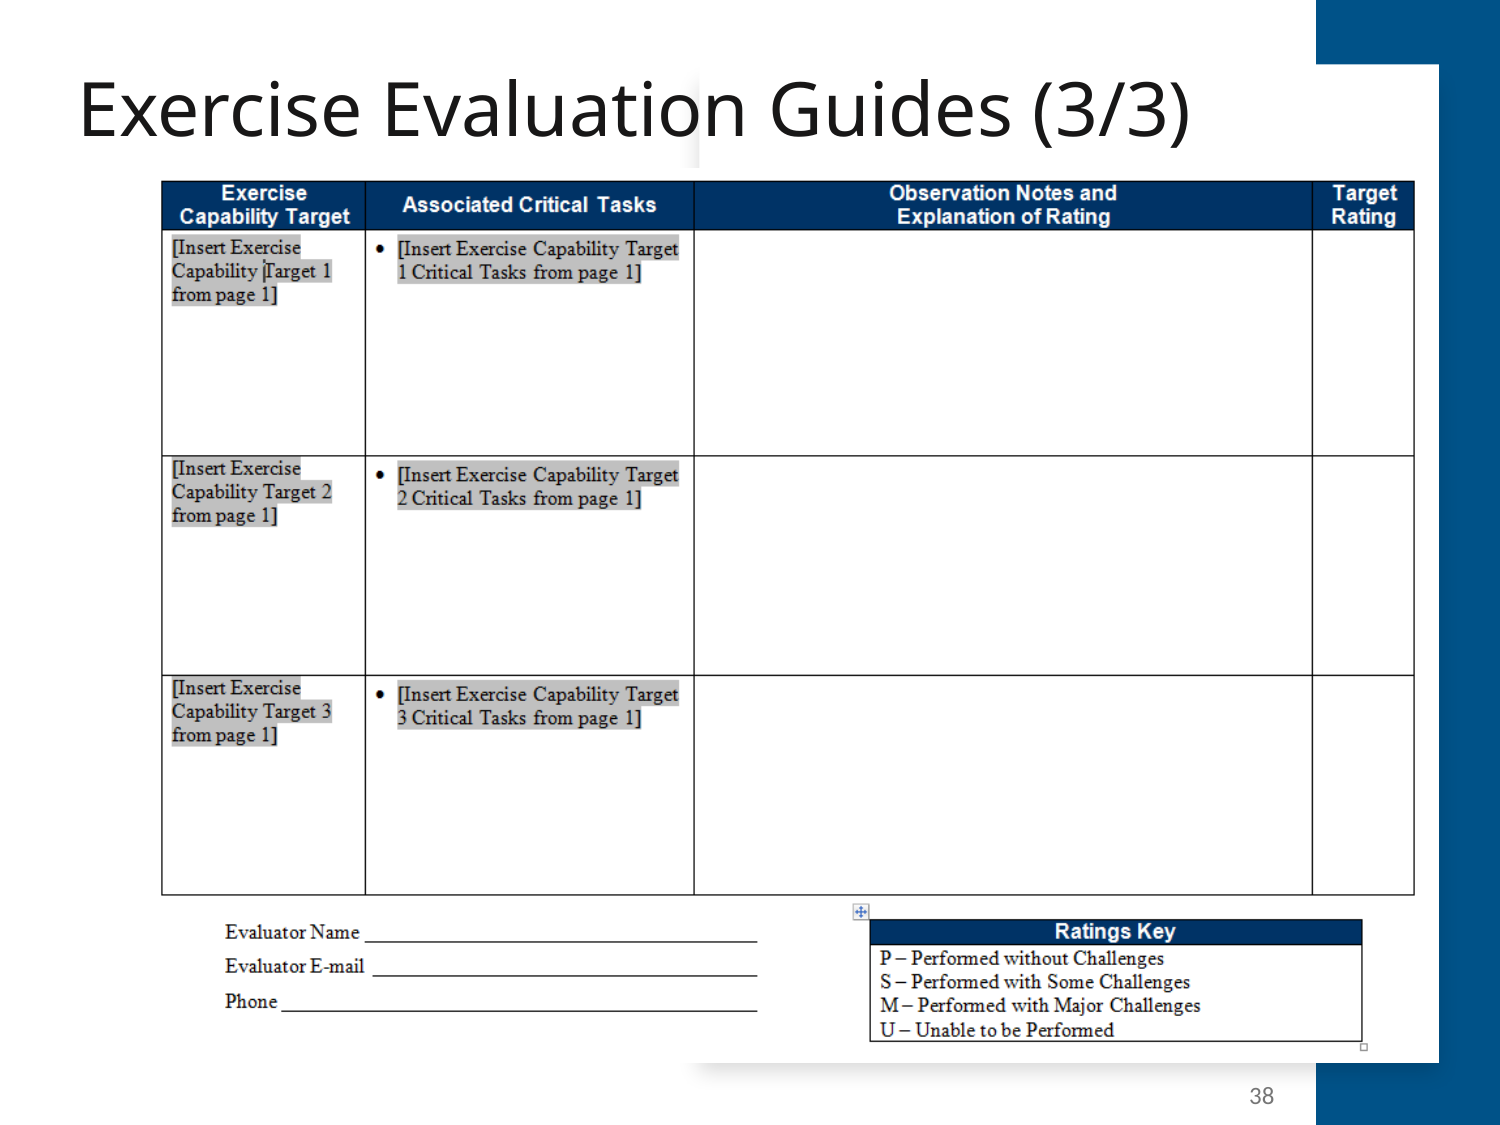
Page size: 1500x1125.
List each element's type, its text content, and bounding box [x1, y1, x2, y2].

text_box [1314, 0, 1500, 1125]
slide_number 38 [1059, 1071, 1290, 1125]
text_box [0, 0, 1314, 1125]
text_box [697, 62, 1441, 170]
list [146, 168, 1440, 1063]
title Exercise Evaluation Guides (3/3) [62, 64, 1373, 175]
